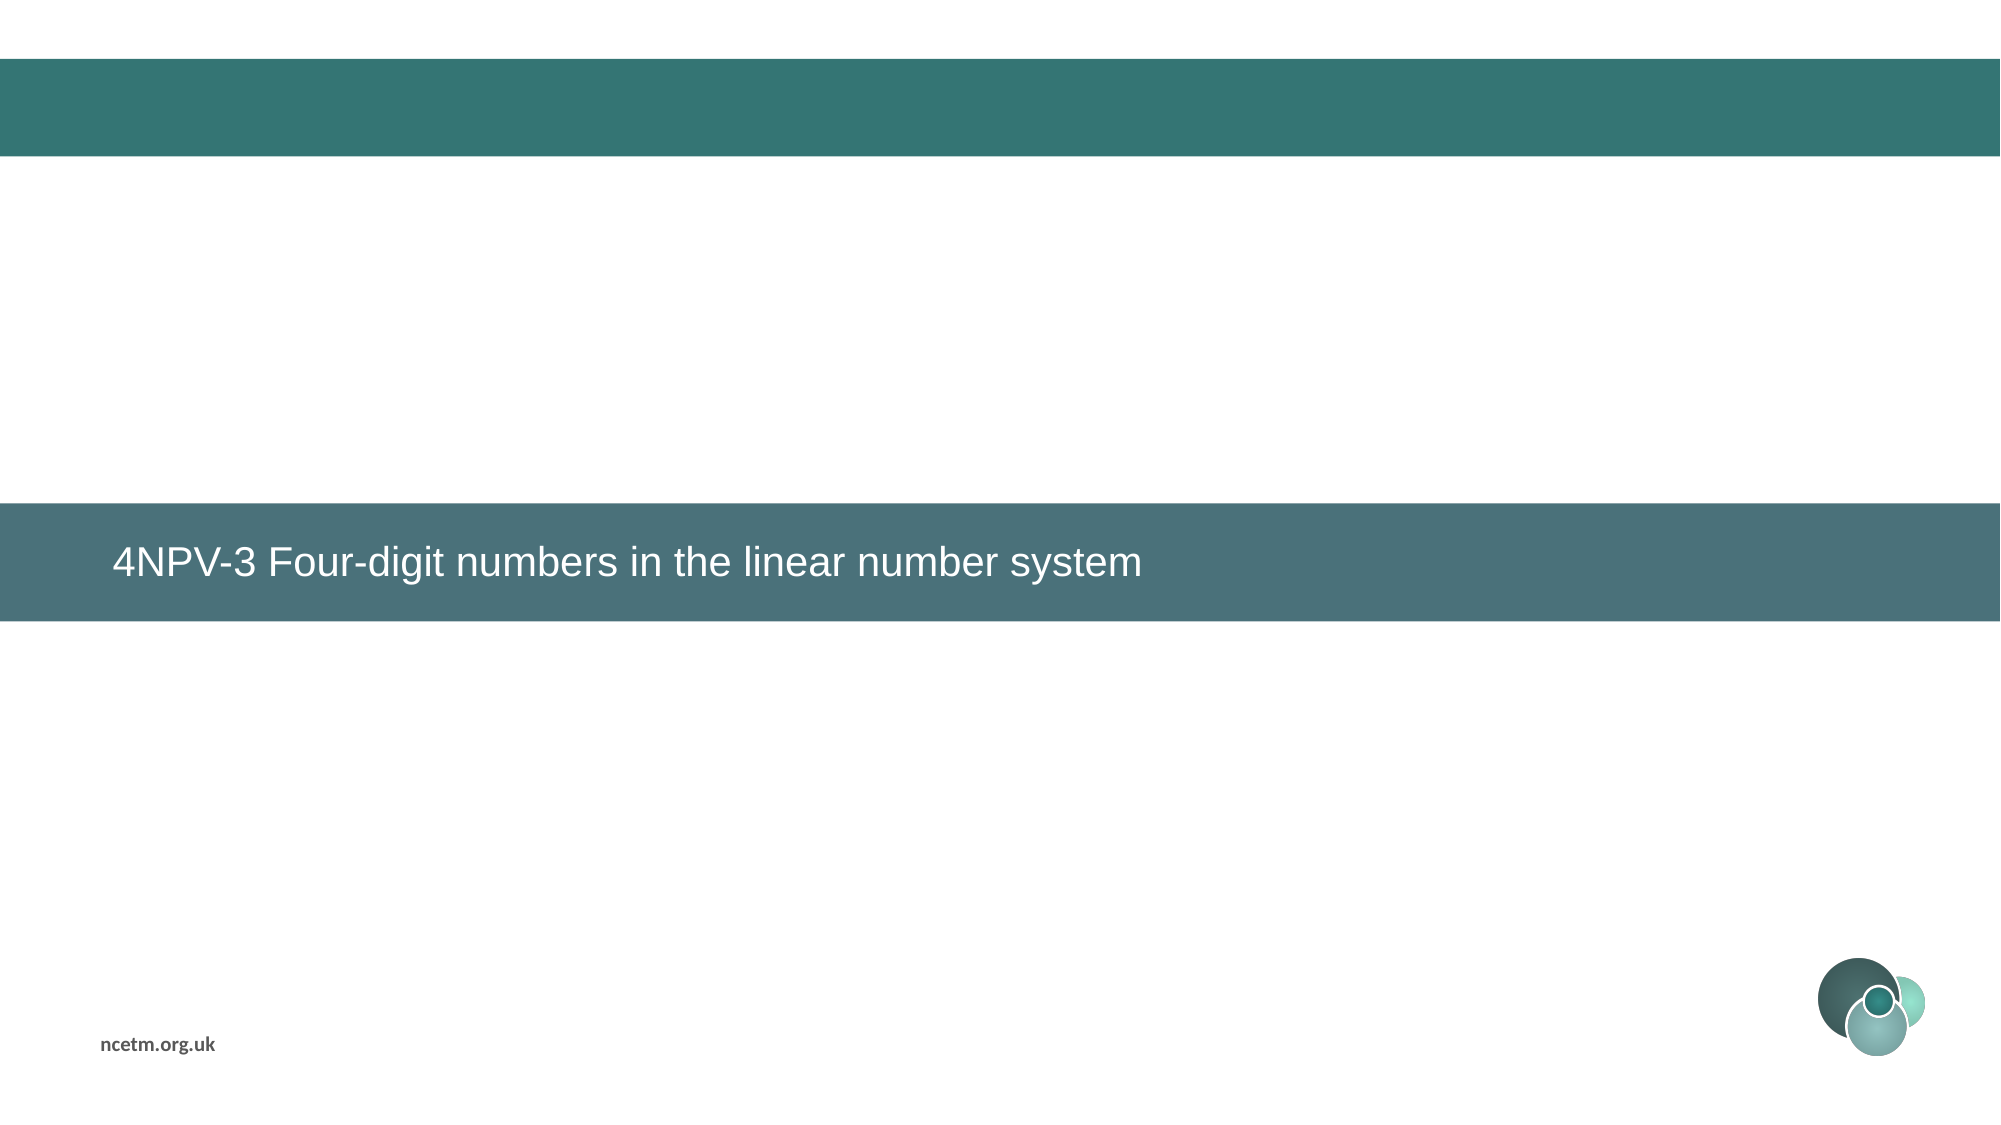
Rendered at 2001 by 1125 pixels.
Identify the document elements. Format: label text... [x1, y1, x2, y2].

picture [1818, 958, 1925, 1056]
text_box 4NPV-3 Four-digit numbers in the linear number system [97, 527, 1945, 598]
text_box [0, 503, 2000, 622]
